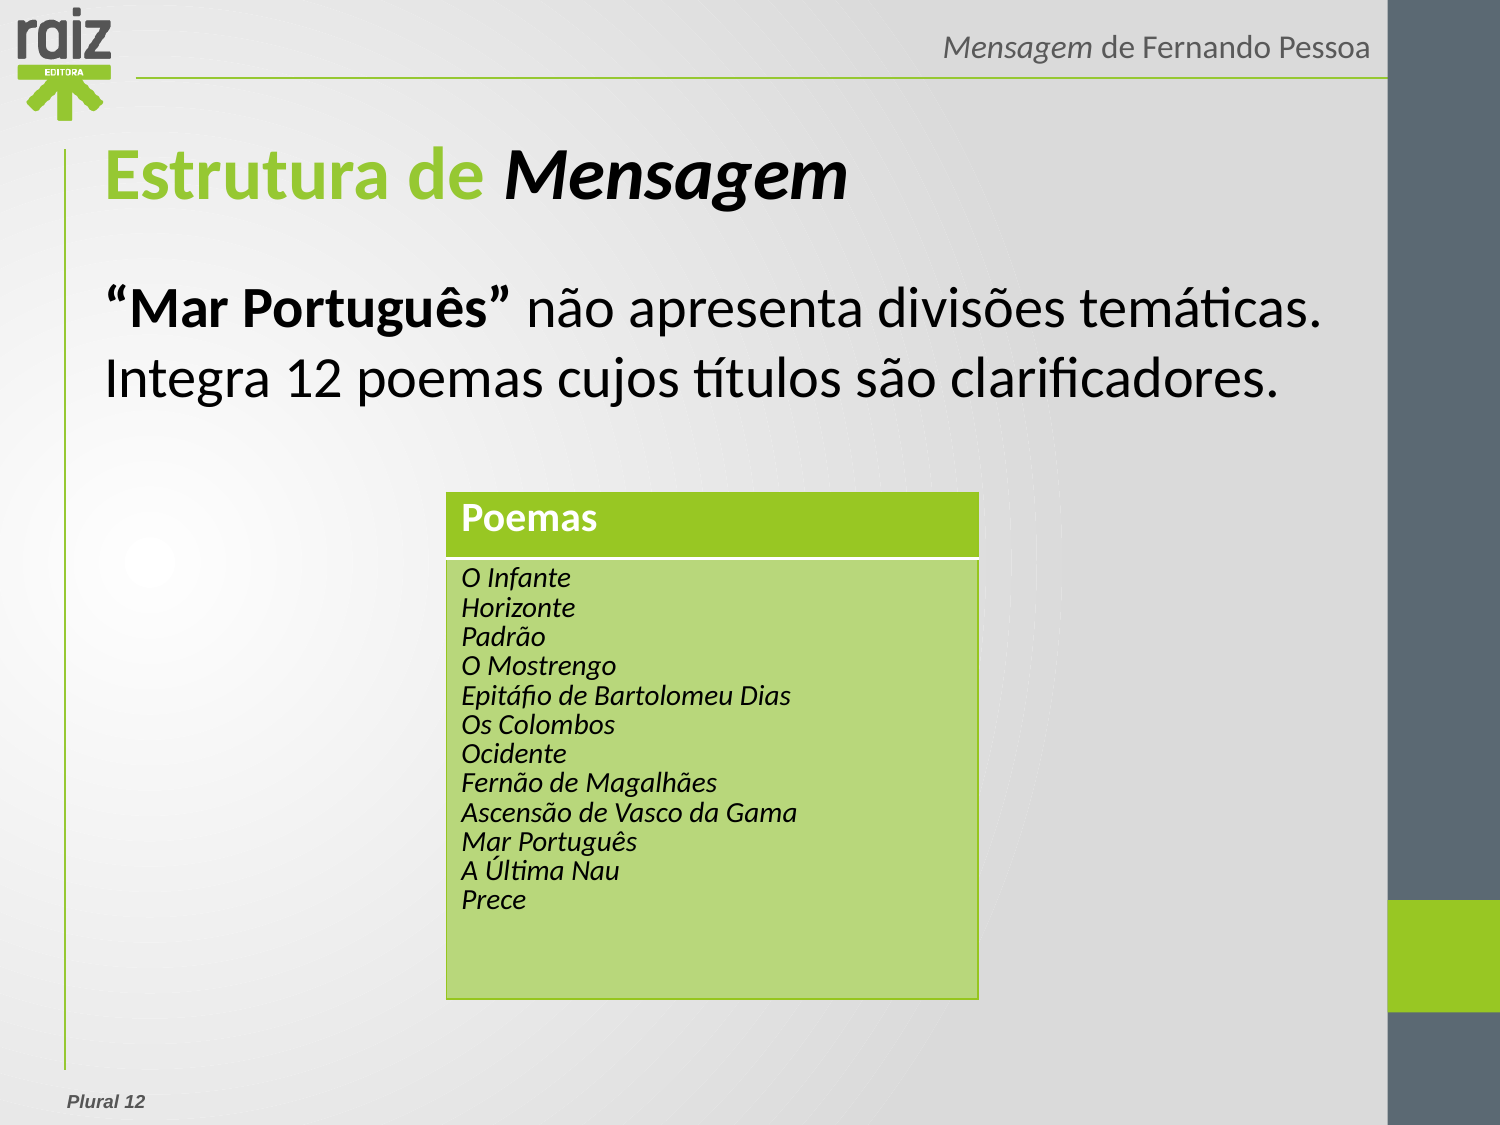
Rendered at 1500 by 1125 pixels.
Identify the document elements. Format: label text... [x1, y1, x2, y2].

table_header Poemas [447, 493, 977, 557]
text_box “Mar Português” não apresenta divisões temáticas. Integra 12 poemas cujos títulos são clarificadores. [89, 262, 1370, 417]
table_cell O Infante Horizonte Padrão O Mostrengo Epitáfio de Bartolomeu Dias Os Colombos Ocidente Fernão de Magalhães Ascensão de Vasco da Gama Mar Português A Última Nau Prece [447, 560, 977, 998]
picture [17, 7, 111, 121]
subtitle Estrutura de Mensagem [89, 116, 1366, 224]
